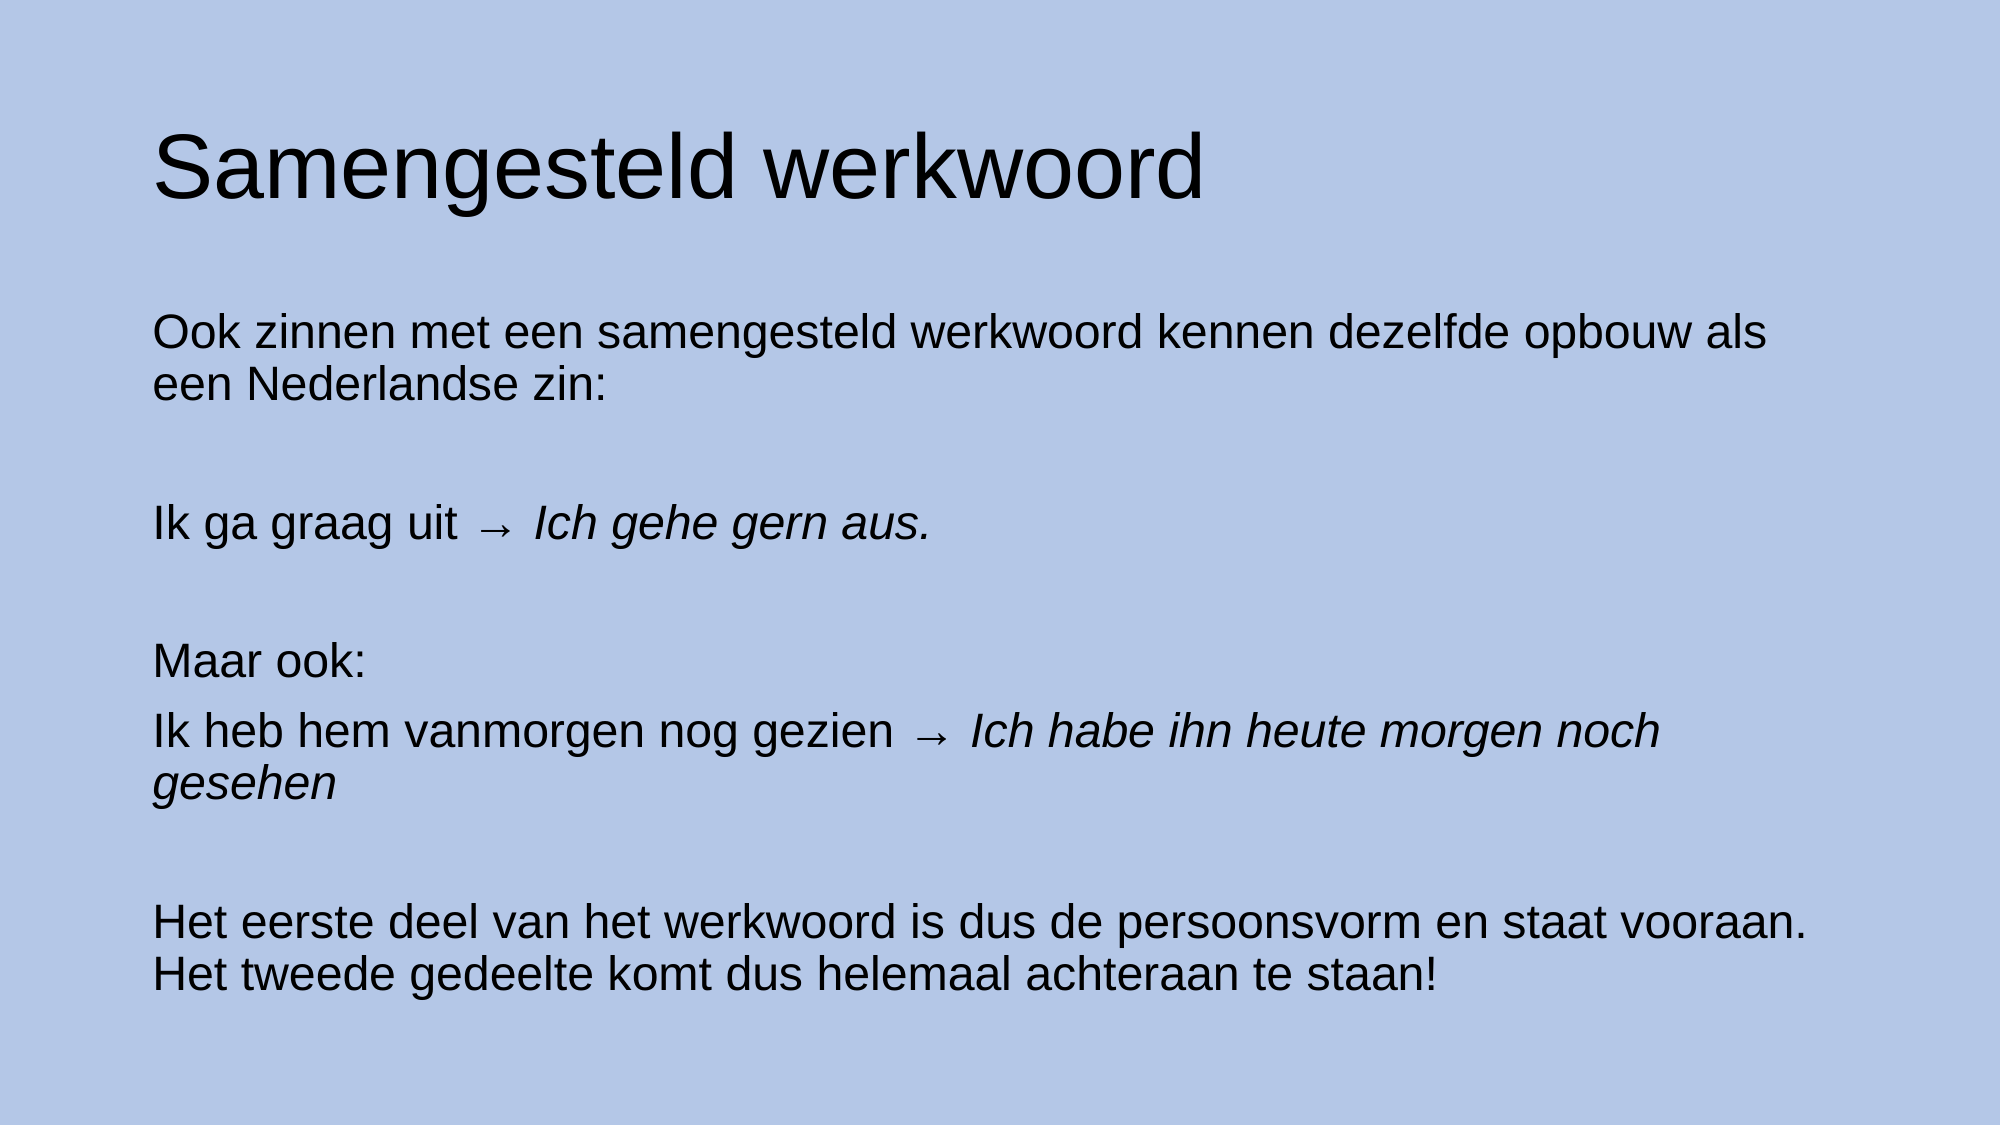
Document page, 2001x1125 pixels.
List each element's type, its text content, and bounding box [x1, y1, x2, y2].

list Ook zinnen met een samengesteld werkwoord kennen dezelfde opbouw als een Nederlandse zin: Ik ga graag uit → Ich gehe gern aus. Maar ook: Ik heb hem vanmorgen nog gezien → Ich habe ihn heute morgen noch gesehen Het eerste deel van het werkwoord is dus de persoonsvorm en staat vooraan. Het tweede gedeelte komt dus helemaal achteraan te staan! [137, 299, 1863, 1014]
title Samengesteld werkwoord [137, 59, 1863, 278]
